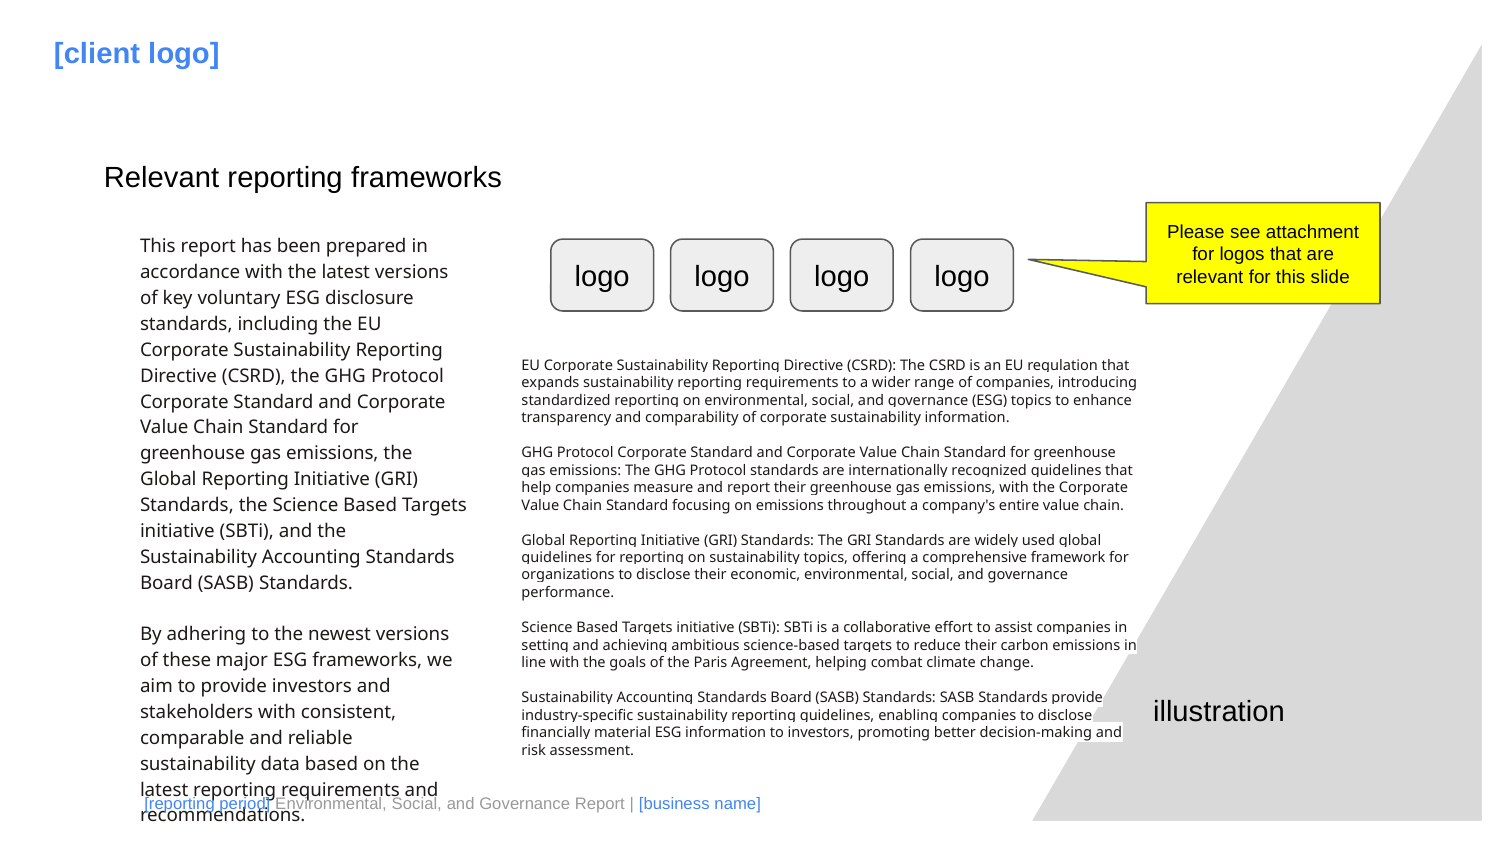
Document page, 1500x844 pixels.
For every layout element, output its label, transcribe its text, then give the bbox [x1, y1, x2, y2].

text_box [1030, 743, 1483, 822]
text_box logo [910, 239, 1014, 311]
text_box logo [790, 239, 894, 311]
text_box This report has been prepared in accordance with the latest versions of key voluntary ESG disclosure standards, including the EU Corporate Sustainability Reporting Directive (CSRD), the GHG Protocol Corporate Standard and Corporate Value Chain Standard for greenhouse gas emissions, the Global Reporting Initiative (GRI) Standards, the Science Based Targets initiative (SBTi), and the Sustainability Accounting Standards Board (SASB) Standards. By adhering to the newest versions of these major ESG frameworks, we aim to provide investors and stakeholders with consistent, comparable and reliable sustainability data based on the latest reporting requirements and recommendations. [125, 215, 483, 694]
text_box [client logo] [23, 18, 258, 84]
text_box [1156, 41, 1483, 677]
text_box Relevant reporting frameworks [88, 143, 793, 209]
text_box logo [550, 239, 654, 311]
text_box Please see attachment for logos that are relevant for this slide [1028, 202, 1381, 304]
text_box illustration [1156, 677, 1500, 743]
text_box [reporting period] Environmental, Social, and Governance Report | [business name] [129, 782, 875, 823]
text_box logo [670, 239, 774, 311]
text_box EU Corporate Sustainability Reporting Directive (CSRD): The CSRD is an EU regulation that expands sustainability reporting requirements to a wider range of companies, introducing standardized reporting on environmental, social, and governance (ESG) topics to enhance transparency and comparability of corporate sustainability information. GHG Protocol Corporate Standard and Corporate Value Chain Standard for greenhouse gas emissions: The GHG Protocol standards are internationally recognized guidelines that help companies measure and report their greenhouse gas emissions, with the Corporate Value Chain Standard focusing on emissions throughout a company's entire value chain. Global Reporting Initiative (GRI) Standards: The GRI Standards are widely used global guidelines for reporting on sustainability topics, offering a comprehensive framework for organizations to disclose their economic, environmental, social, and governance performance. Science Based Targets initiative (SBTi): SBTi is a collaborative effort to assist companies in setting and achieving ambitious science-based targets to reduce their carbon emissions in line with the goals of the Paris Agreement, helping combat climate change. Sustainability Accounting Standards Board (SASB) Standards: SASB Standards provide industry-specific sustainability reporting guidelines, enabling companies to disclose financially material ESG information to investors, promoting better decision-making and risk assessment. [506, 340, 1156, 819]
